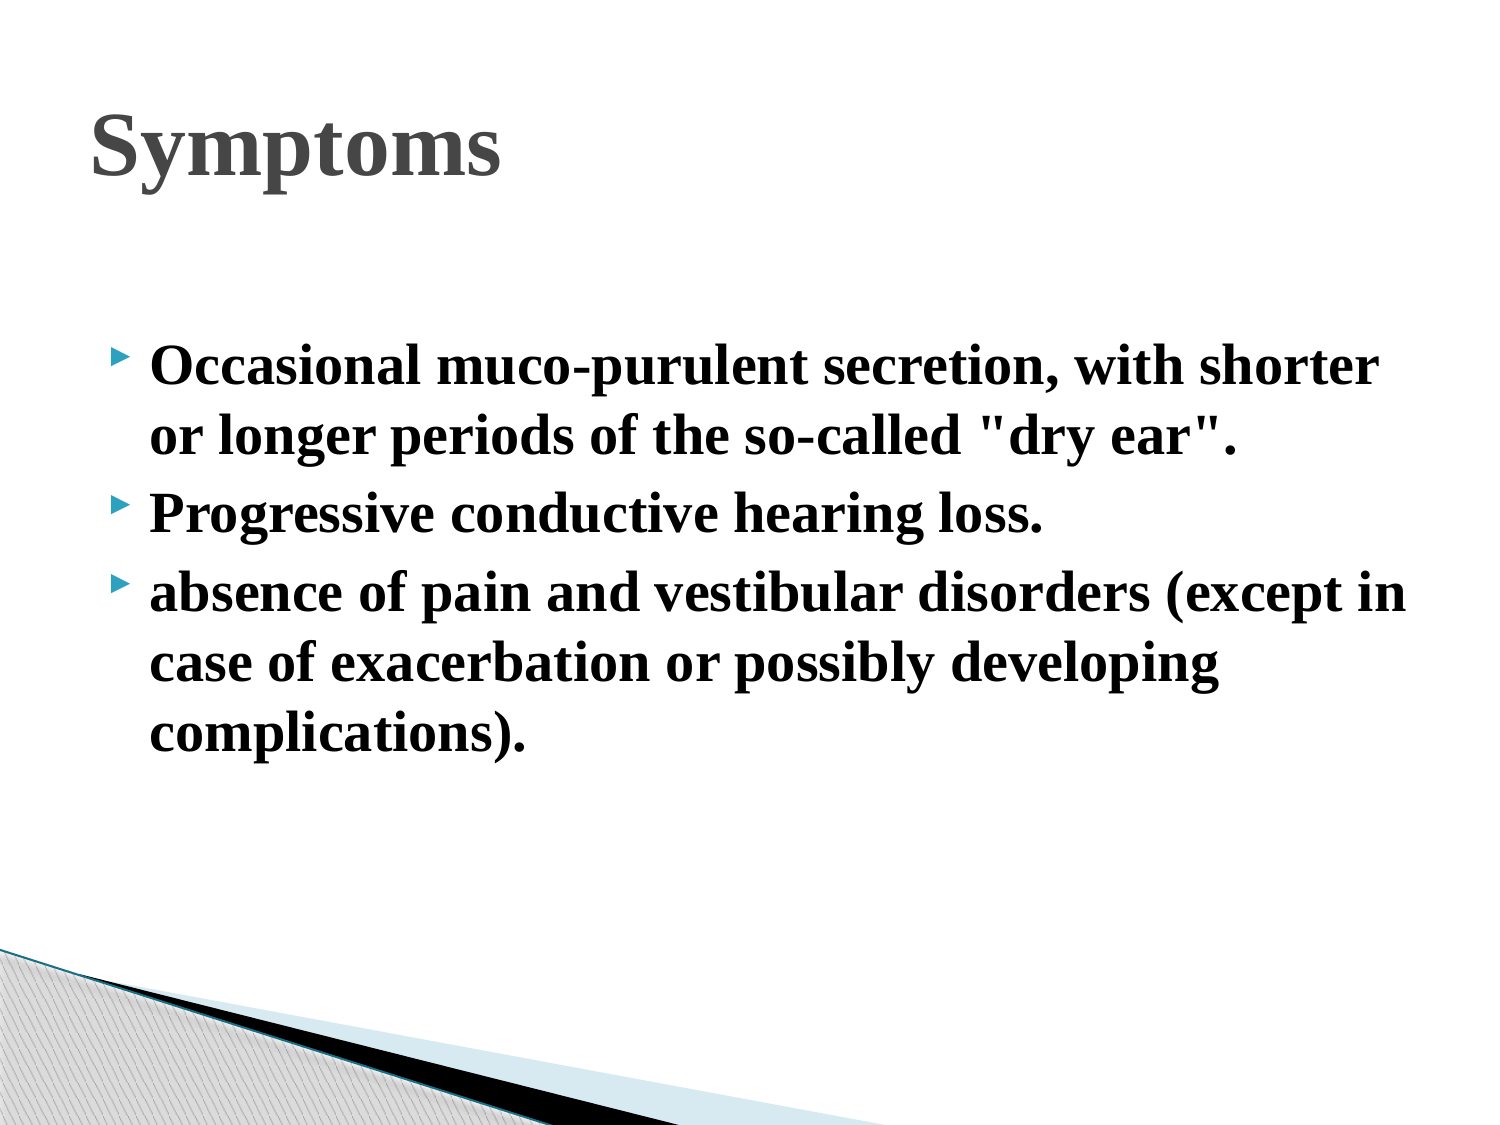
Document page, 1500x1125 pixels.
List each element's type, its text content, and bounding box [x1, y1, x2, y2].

title Symptoms [75, 45, 1425, 233]
list Occasional muco-purulent secretion, with shorter or longer periods of the so-called "dry ear". Progressive conductive hearing loss. absence of pain and vestibular disorders (except in case of exacerbation or possibly developing complications). [75, 243, 1425, 986]
